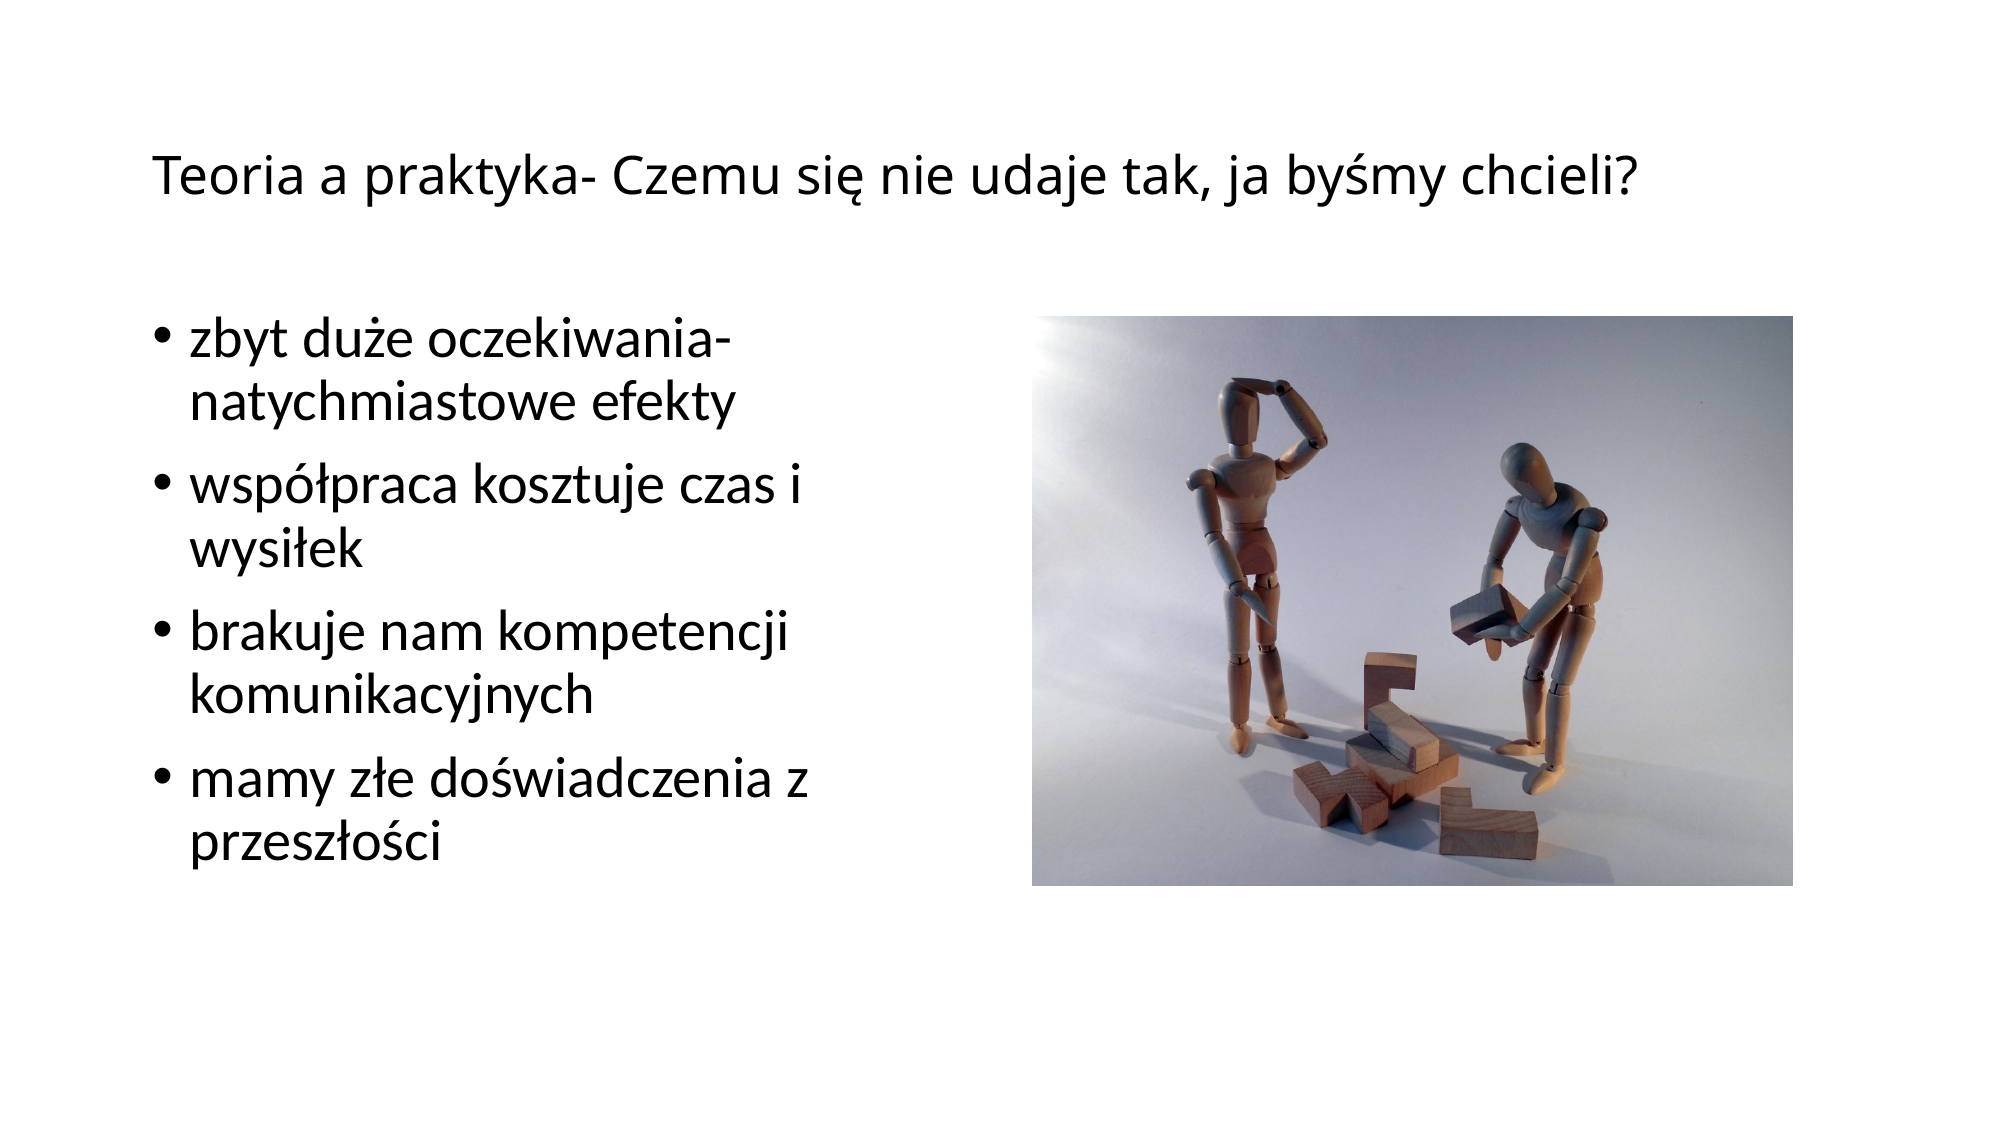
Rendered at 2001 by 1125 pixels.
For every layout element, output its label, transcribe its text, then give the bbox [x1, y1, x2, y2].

title Teoria a praktyka- Czemu się nie udaje tak, ja byśmy chcieli? [137, 140, 1863, 278]
picture [1032, 316, 1793, 886]
list zbyt duże oczekiwania- natychmiastowe efekty współpraca kosztuje czas i wysiłek brakuje nam kompetencji komunikacyjnych mamy złe doświadczenia z przeszłości [137, 299, 877, 1014]
